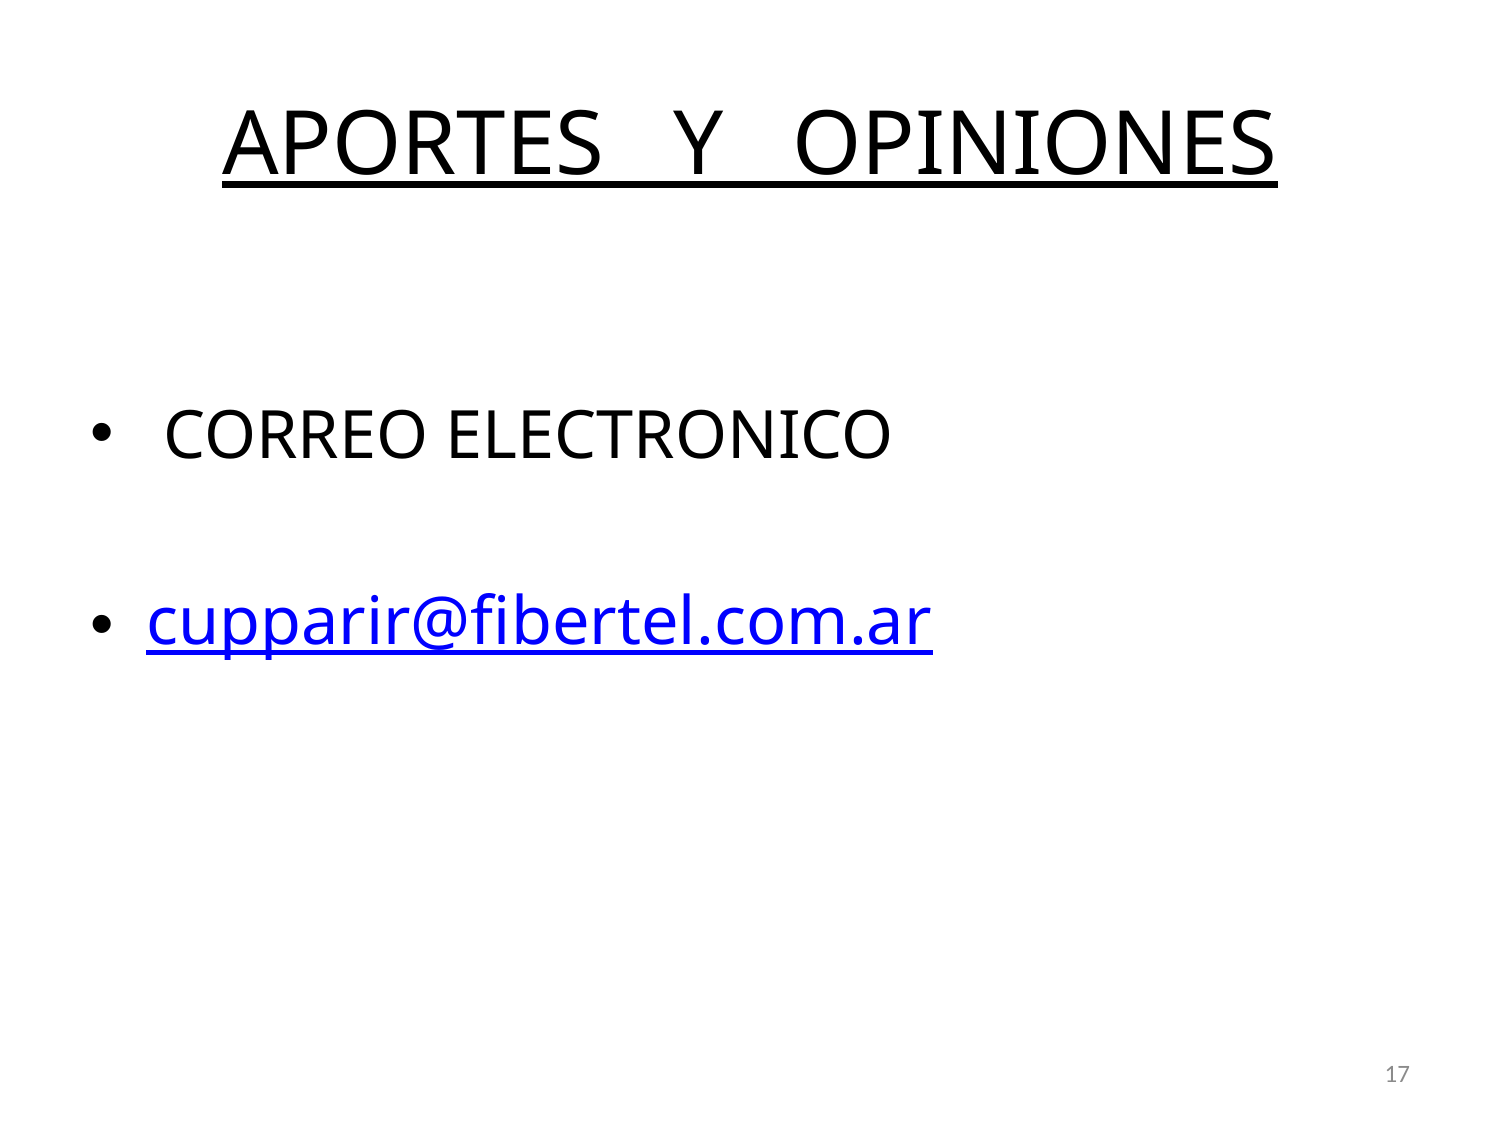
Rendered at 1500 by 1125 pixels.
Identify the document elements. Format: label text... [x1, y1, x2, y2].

title APORTES Y OPINIONES [75, 45, 1425, 233]
slide_number 17 [1074, 1042, 1425, 1103]
list CORREO ELECTRONICO cupparir@fibertel.com.ar [75, 290, 1425, 1005]
